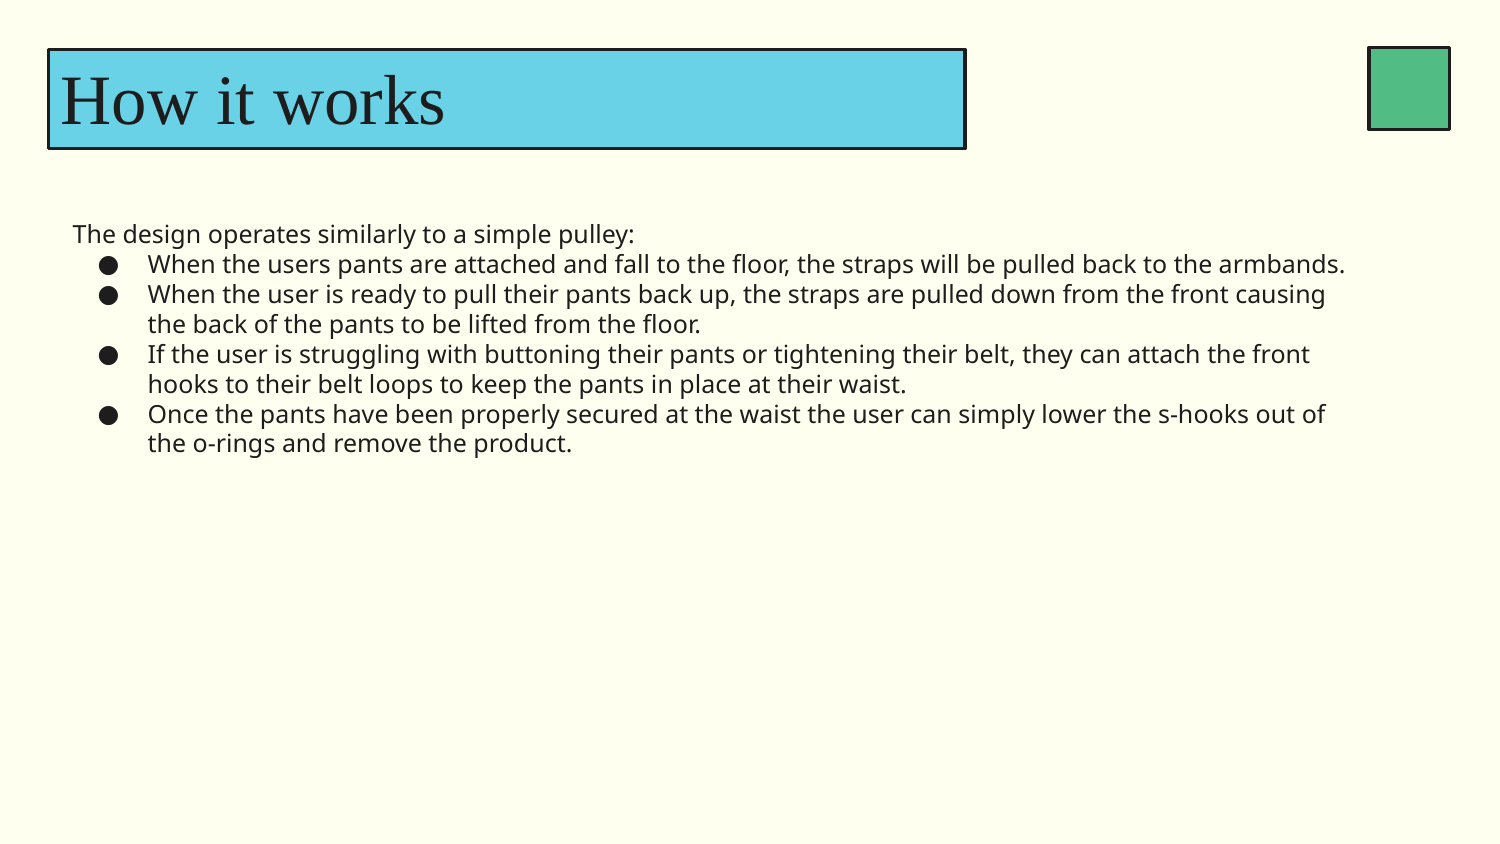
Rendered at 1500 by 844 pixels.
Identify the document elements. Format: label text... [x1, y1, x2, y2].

text_box The design operates similarly to a simple pulley: When the users pants are attached and fall to the floor, the straps will be pulled back to the armbands. When the user is ready to pull their pants back up, the straps are pulled down from the front causing the back of the pants to be lifted from the floor. If the user is struggling with buttoning their pants or tightening their belt, they can attach the front hooks to their belt loops to keep the pants in place at their waist. Once the pants have been properly secured at the waist the user can simply lower the s-hooks out of the o-rings and remove the product. [57, 203, 1367, 334]
title How it works [45, 55, 959, 167]
